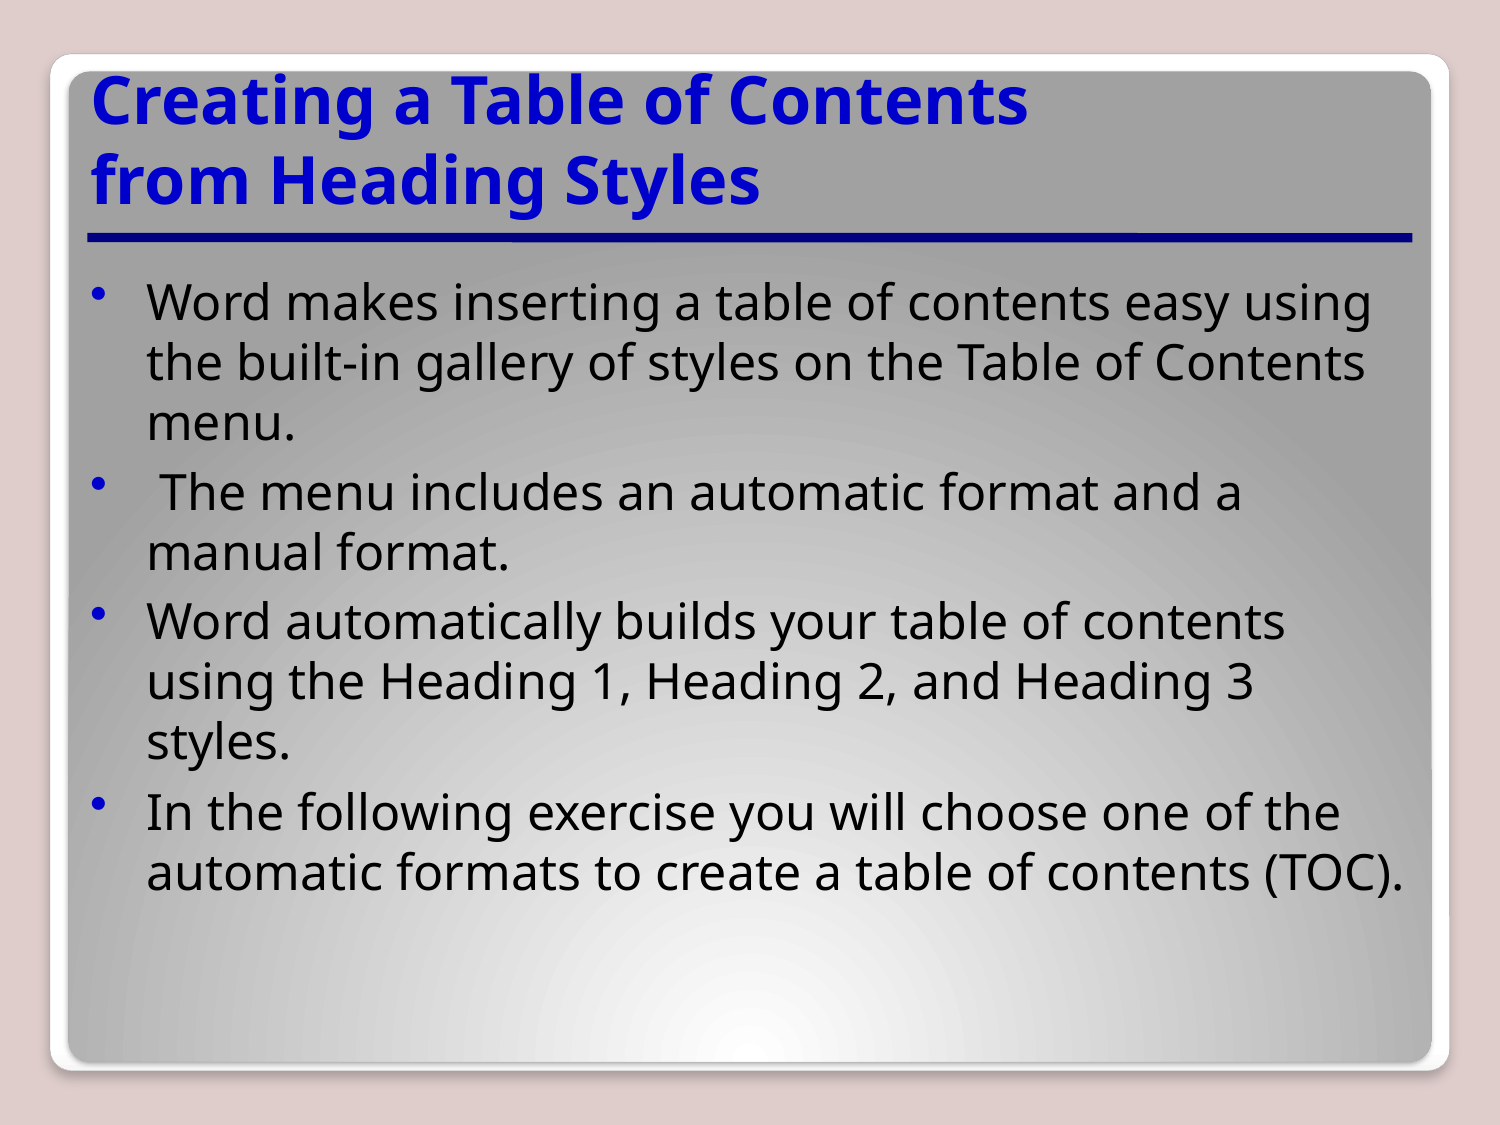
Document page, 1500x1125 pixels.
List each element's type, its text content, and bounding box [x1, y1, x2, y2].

list Word makes inserting a table of contents easy using the built-in gallery of styles on the Table of Contents menu. The menu includes an automatic format and a manual format. Word automatically builds your table of contents using the Heading 1, Heading 2, and Heading 3 styles. In the following exercise you will choose one of the automatic formats to create a table of contents (TOC). [74, 262, 1426, 1063]
title Creating a Table of Contents from Heading Styles [74, 74, 1426, 226]
